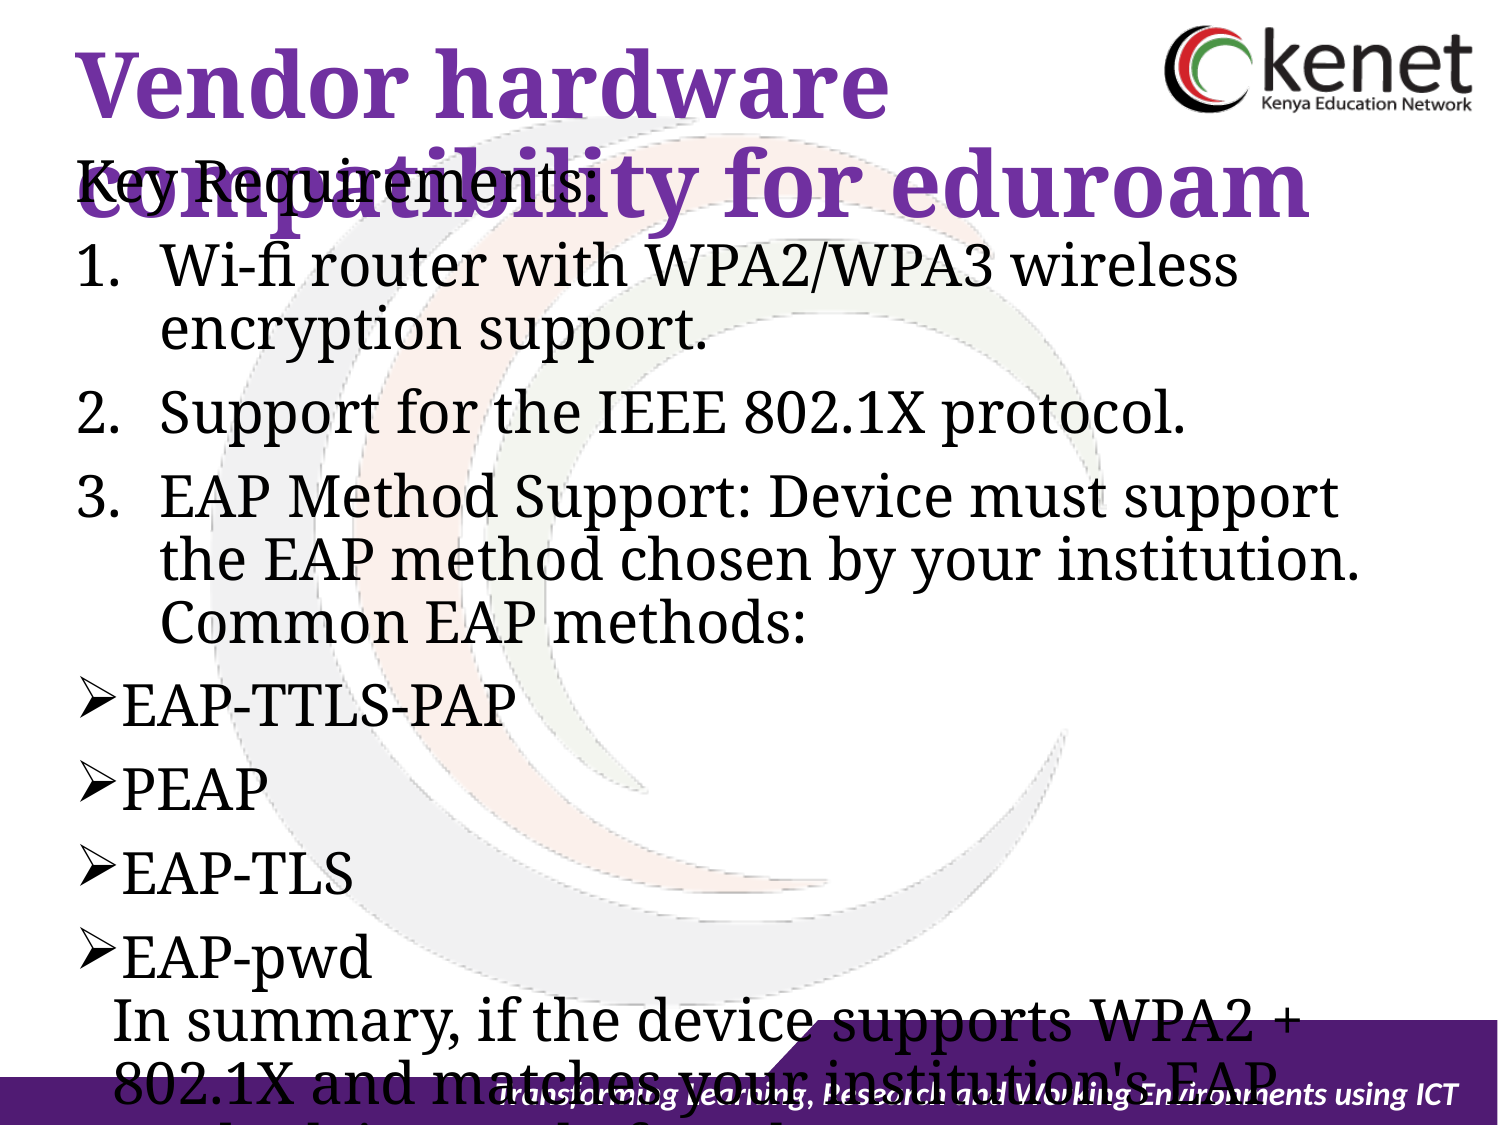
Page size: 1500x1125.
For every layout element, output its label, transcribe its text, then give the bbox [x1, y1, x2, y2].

title Vendor hardware compatibility for eduroam [75, 44, 1425, 233]
list Key Requirements: Wi-fi router with WPA2/WPA3 wireless encryption support. Support for the IEEE 802.1X protocol. EAP Method Support: Device must support the EAP method chosen by your institution. Common EAP methods: EAP-TTLS-PAP PEAP EAP-TLS EAP-pwd In summary, if the device supports WPA2 + 802.1X and matches your institution's EAP method, it's ready for eduroam. [1110, 407, 1425, 988]
text_box [0, 1077, 479, 1125]
list Key Requirements: Wi-fi router with WPA2/WPA3 wireless encryption support. Support for the IEEE 802.1X protocol. EAP Method Support: Device must support the EAP method chosen by your institution. Common EAP methods: EAP-TTLS-PAP PEAP EAP-TLS EAP-pwd In summary, if the device supports WPA2 + 802.1X and matches your institution's EAP method, it's ready for eduroam. [75, 407, 205, 988]
picture [210, 116, 1107, 1009]
picture [1163, 11, 1477, 118]
text_box [775, 1020, 1498, 1125]
text_box Transforming Learning, Research and Working Environments using ICT [479, 1065, 1485, 1125]
